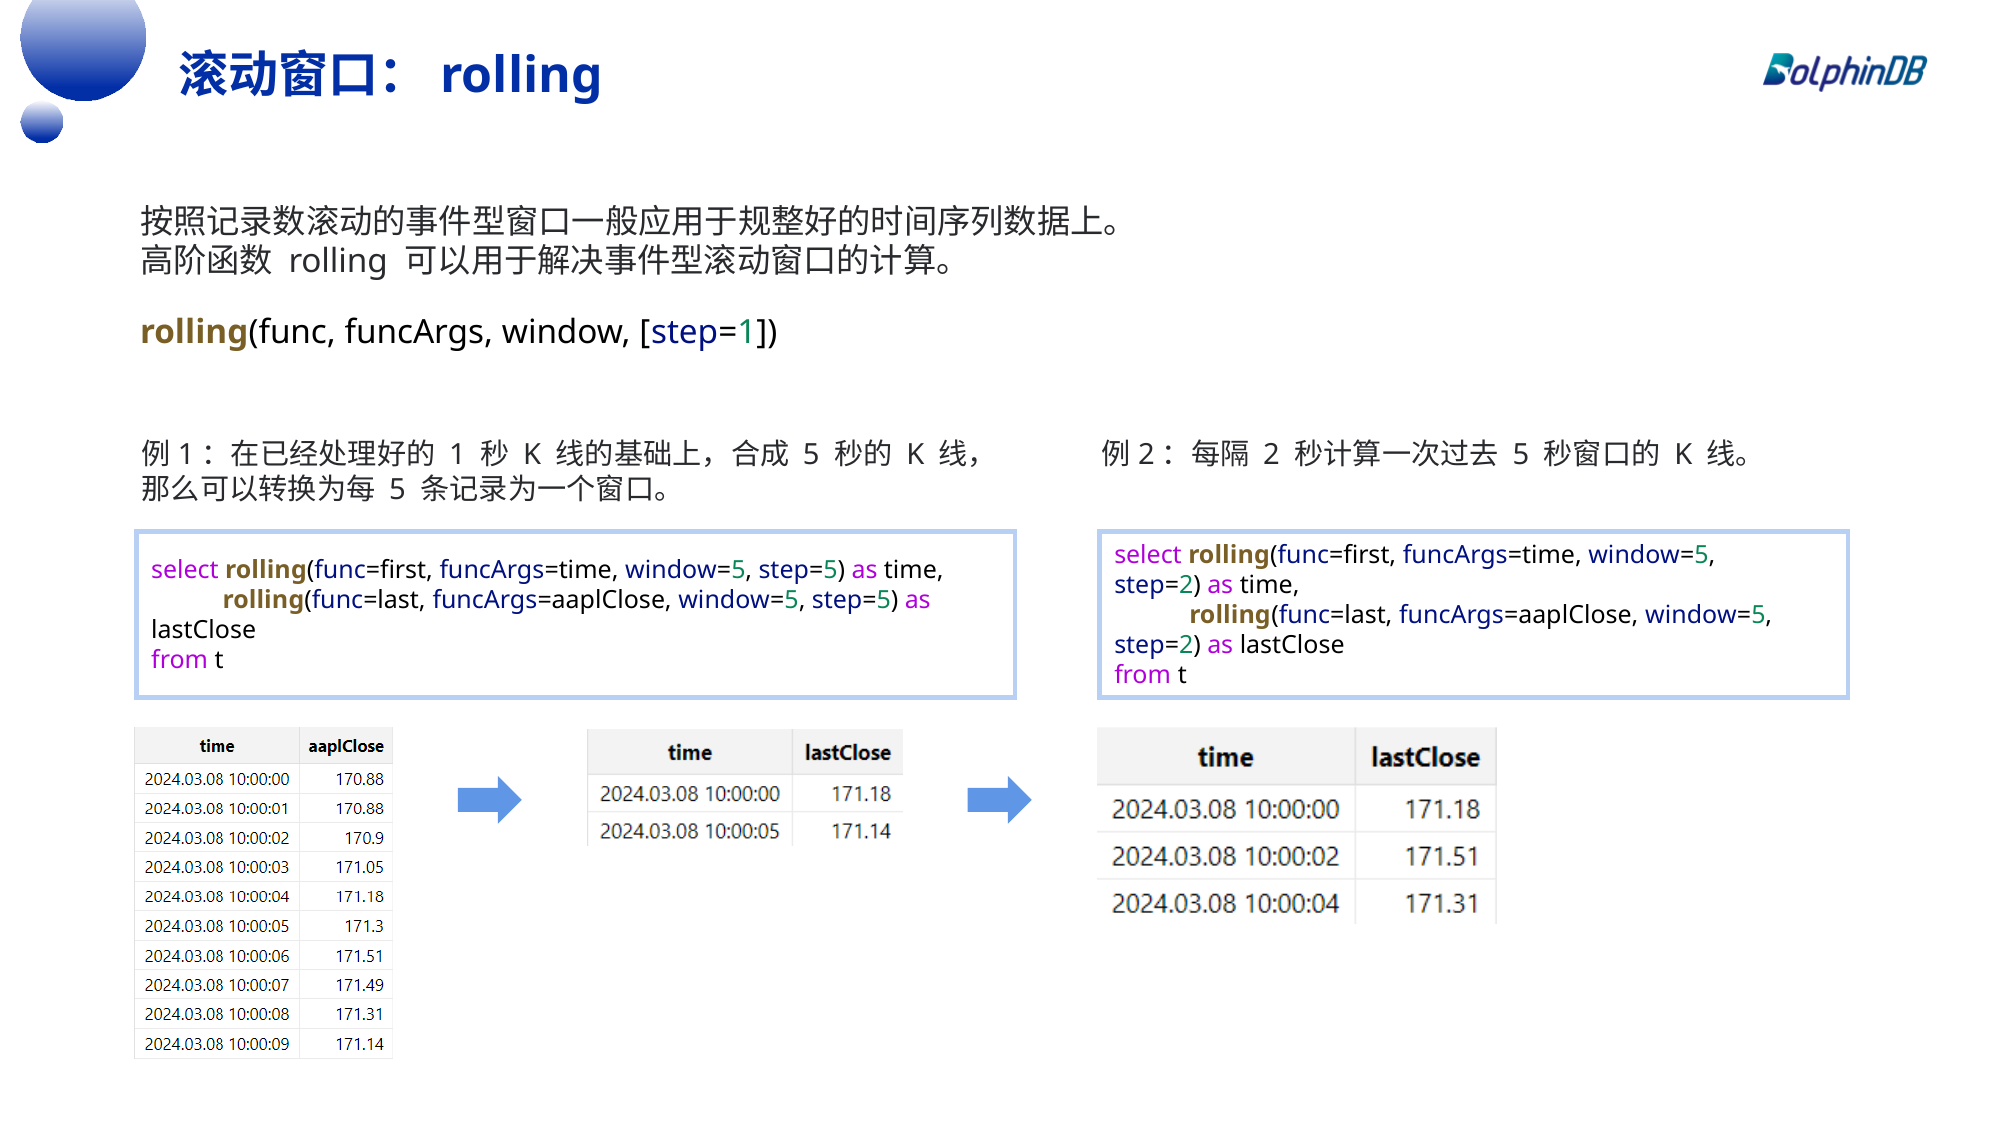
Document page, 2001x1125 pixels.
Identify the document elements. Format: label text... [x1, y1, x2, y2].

text_box 例1：在已经处理好的 1 秒 K 线的基础上，合成 5 秒的 K 线，那么可以转换为每 5 条记录为一个窗口。 [126, 427, 1016, 513]
text_box [456, 773, 524, 827]
picture [1755, 47, 1929, 93]
text_box 例2：每隔 2 秒计算一次过去 5 秒窗口的 K 线。 [1087, 427, 1849, 478]
text_box [19, 0, 147, 102]
text_box 滚动窗口：rolling [163, 35, 1196, 110]
picture [1096, 726, 1497, 924]
text_box [1099, 530, 1849, 699]
text_box rolling(func, funcArgs, window, [step=1]) [125, 312, 959, 358]
text_box [135, 530, 1016, 699]
text_box 按照记录数滚动的事件型窗口一般应用于规整好的时间序列数据上。 高阶函数 rolling 可以用于解决事件型滚动窗口的计算。 [125, 192, 1887, 287]
picture [134, 726, 393, 1060]
text_box [19, 99, 64, 144]
text_box [966, 773, 1034, 827]
picture [587, 729, 903, 846]
